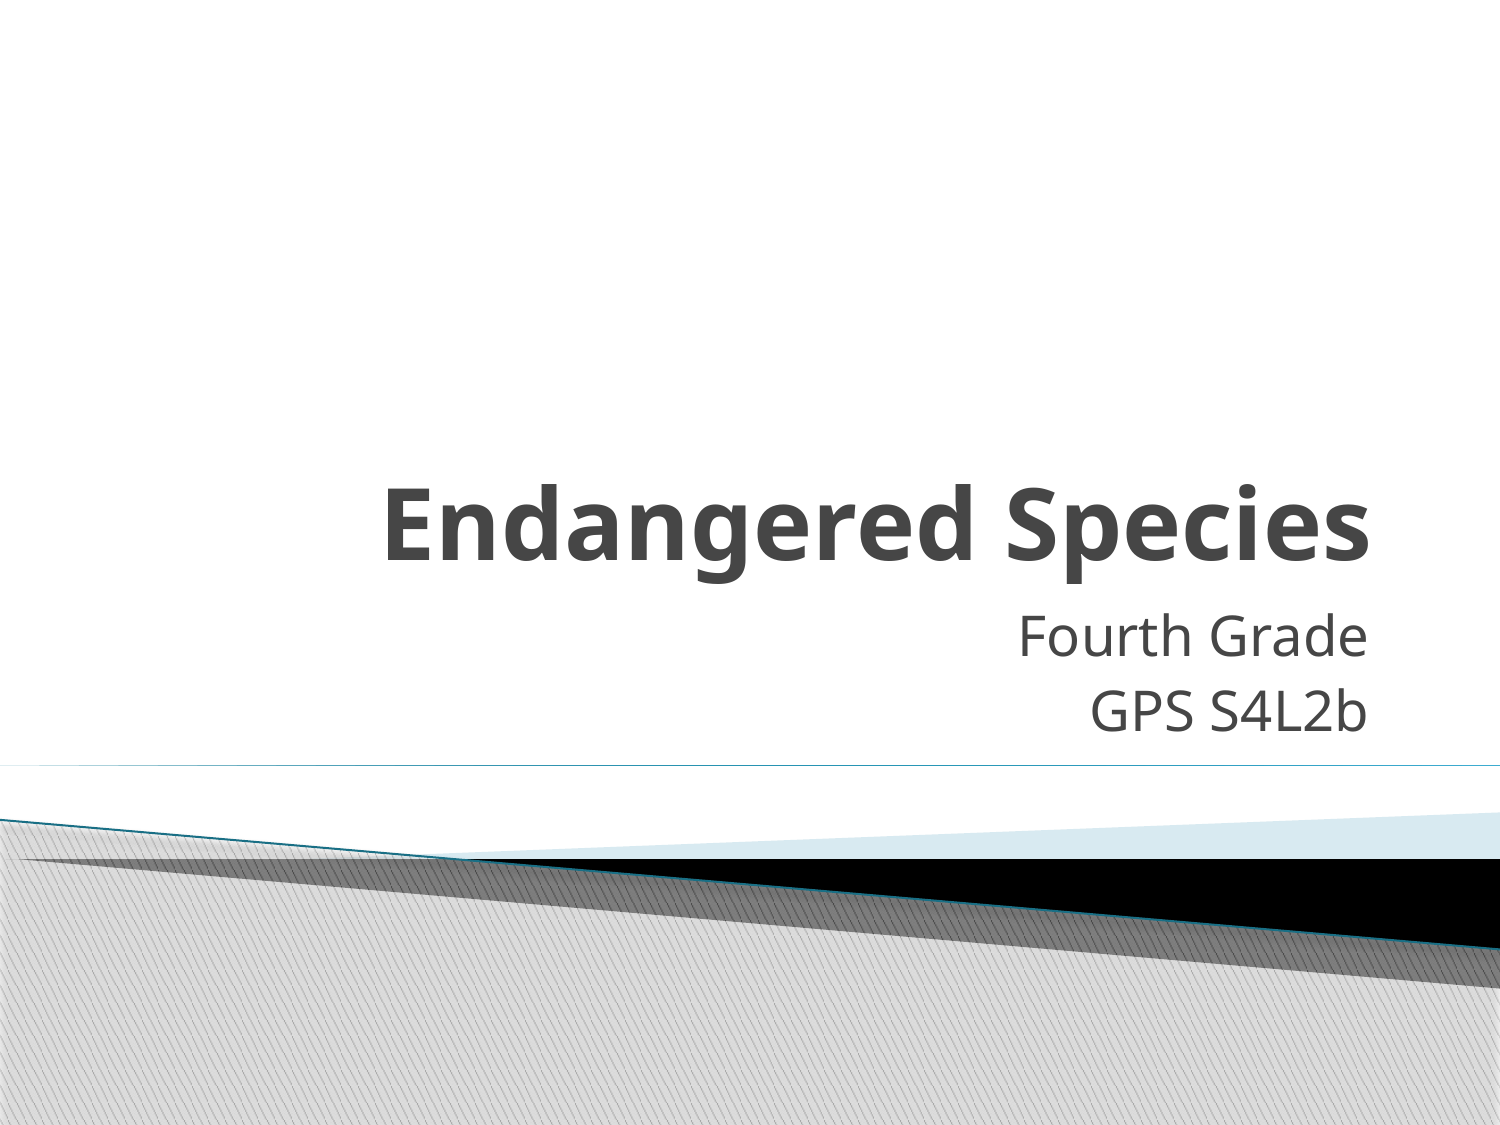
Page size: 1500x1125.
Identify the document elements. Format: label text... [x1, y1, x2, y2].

title Endangered Species [112, 287, 1388, 588]
picture [5, 859, 1500, 989]
subtitle Fourth Grade GPS S4L2b [112, 592, 1388, 790]
